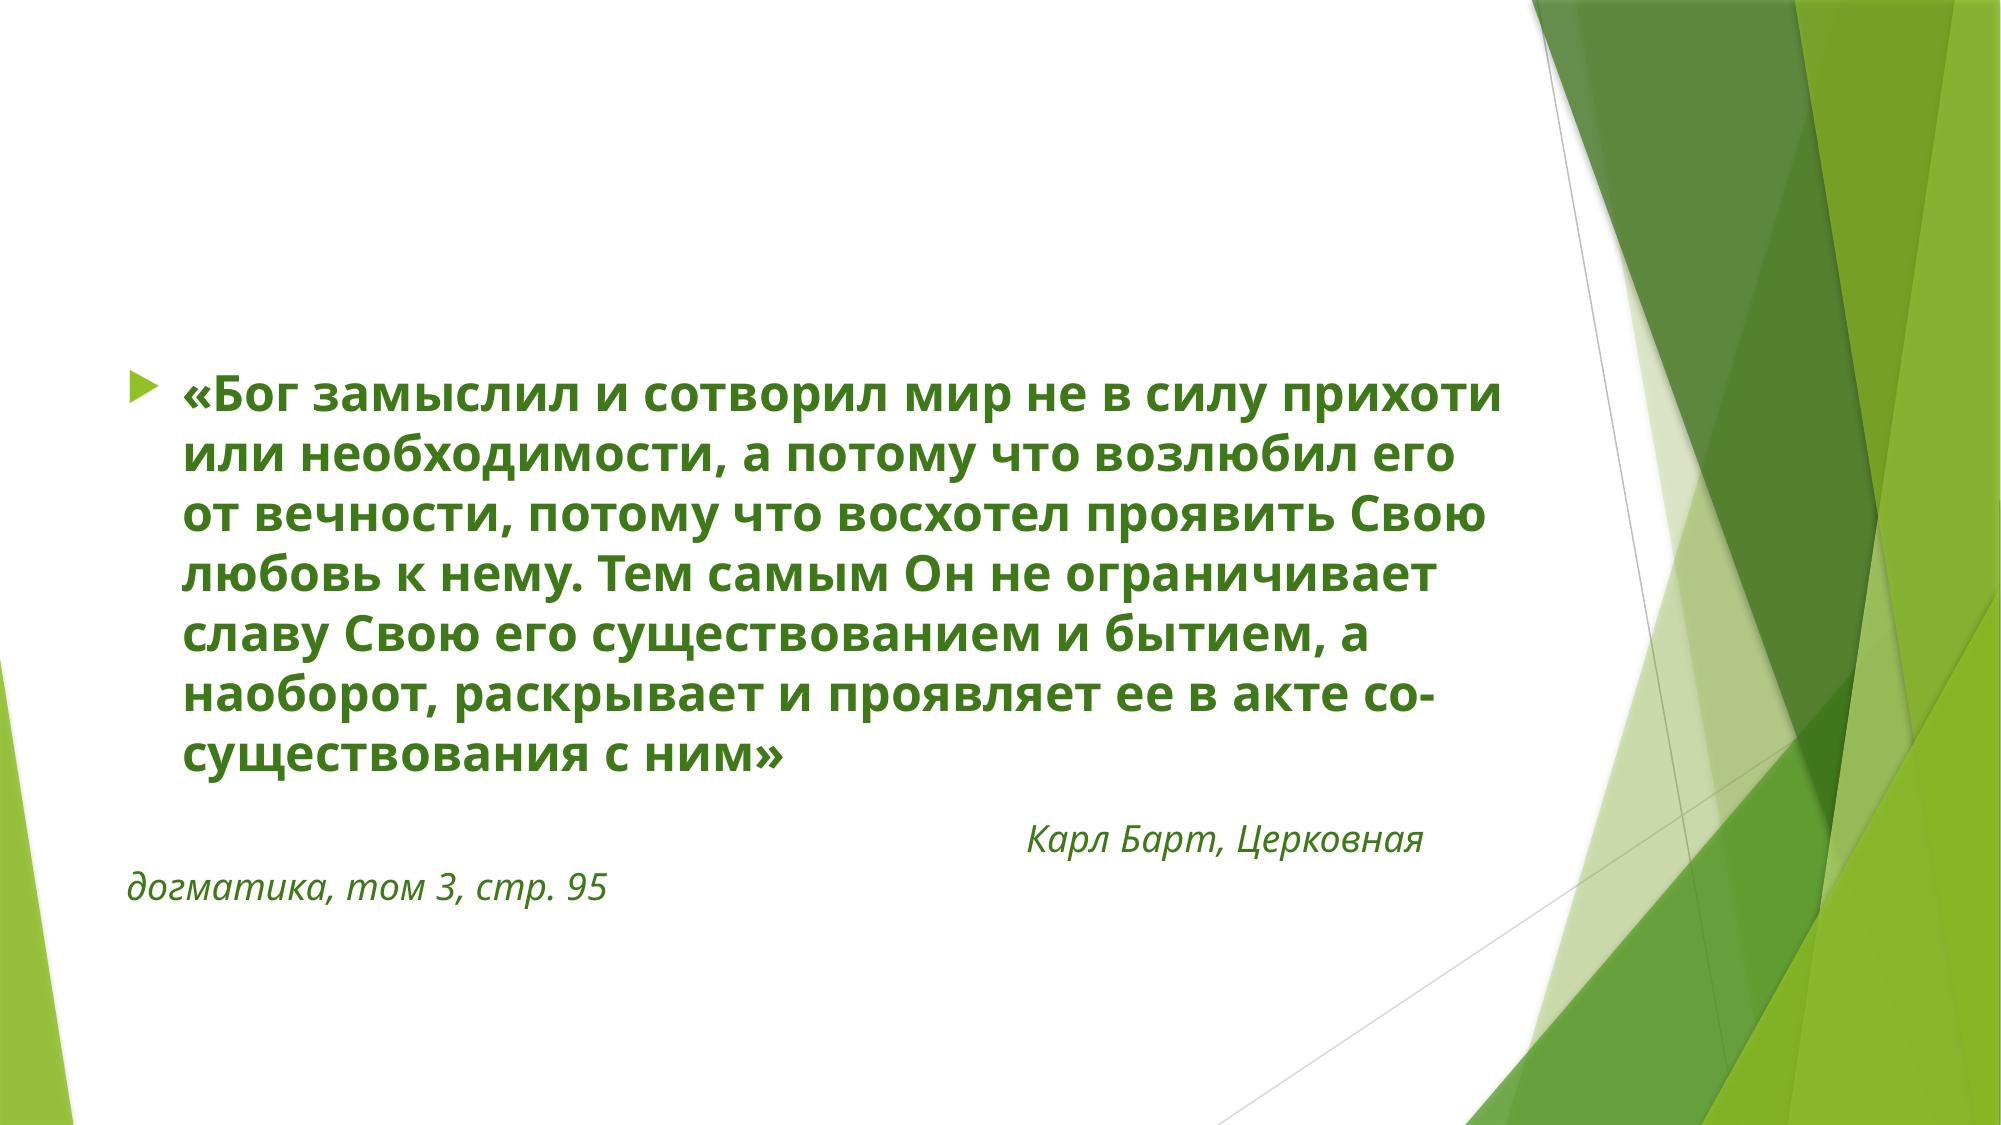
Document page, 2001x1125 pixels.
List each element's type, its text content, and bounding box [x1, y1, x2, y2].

list «Бог замыслил и сотворил мир не в силу прихоти или необходимости, а потому что возлюбил его от вечности, потому что восхотел проявить Свою любовь к нему. Тем самым Он не ограничивает славу Свою его существованием и бытием, а наоборот, раскрывает и проявляет ее в акте со-существования с ним» Карл Барт, Церковная догматика, том 3, стр. 95 [111, 354, 1522, 992]
